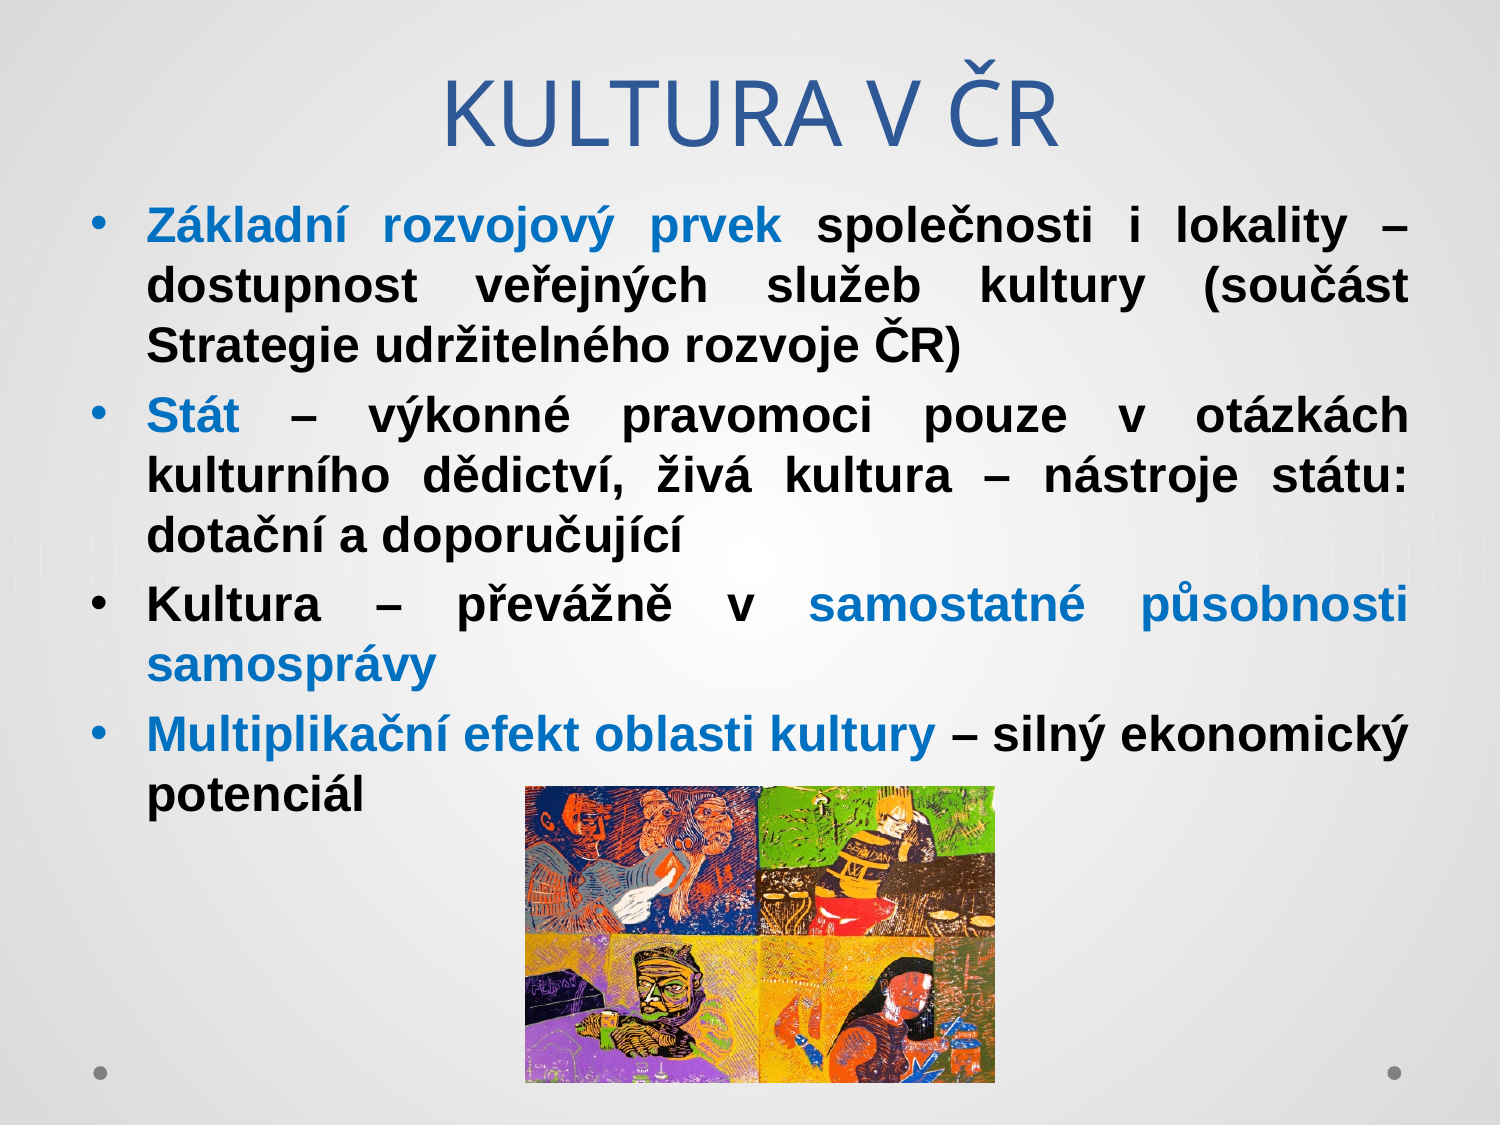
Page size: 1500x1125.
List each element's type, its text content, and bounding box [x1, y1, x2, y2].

list Základní rozvojový prvek společnosti i lokality – dostupnost veřejných služeb kultury (součást Strategie udržitelného rozvoje ČR) Stát – výkonné pravomoci pouze v otázkách kulturního dědictví, živá kultura – nástroje státu: dotační a doporučující Kultura – převážně v samostatné působnosti samosprávy Multiplikační efekt oblasti kultury – silný ekonomický potenciál [75, 184, 1425, 1094]
title KULTURA V ČR [75, 66, 1425, 173]
picture [525, 786, 995, 1083]
